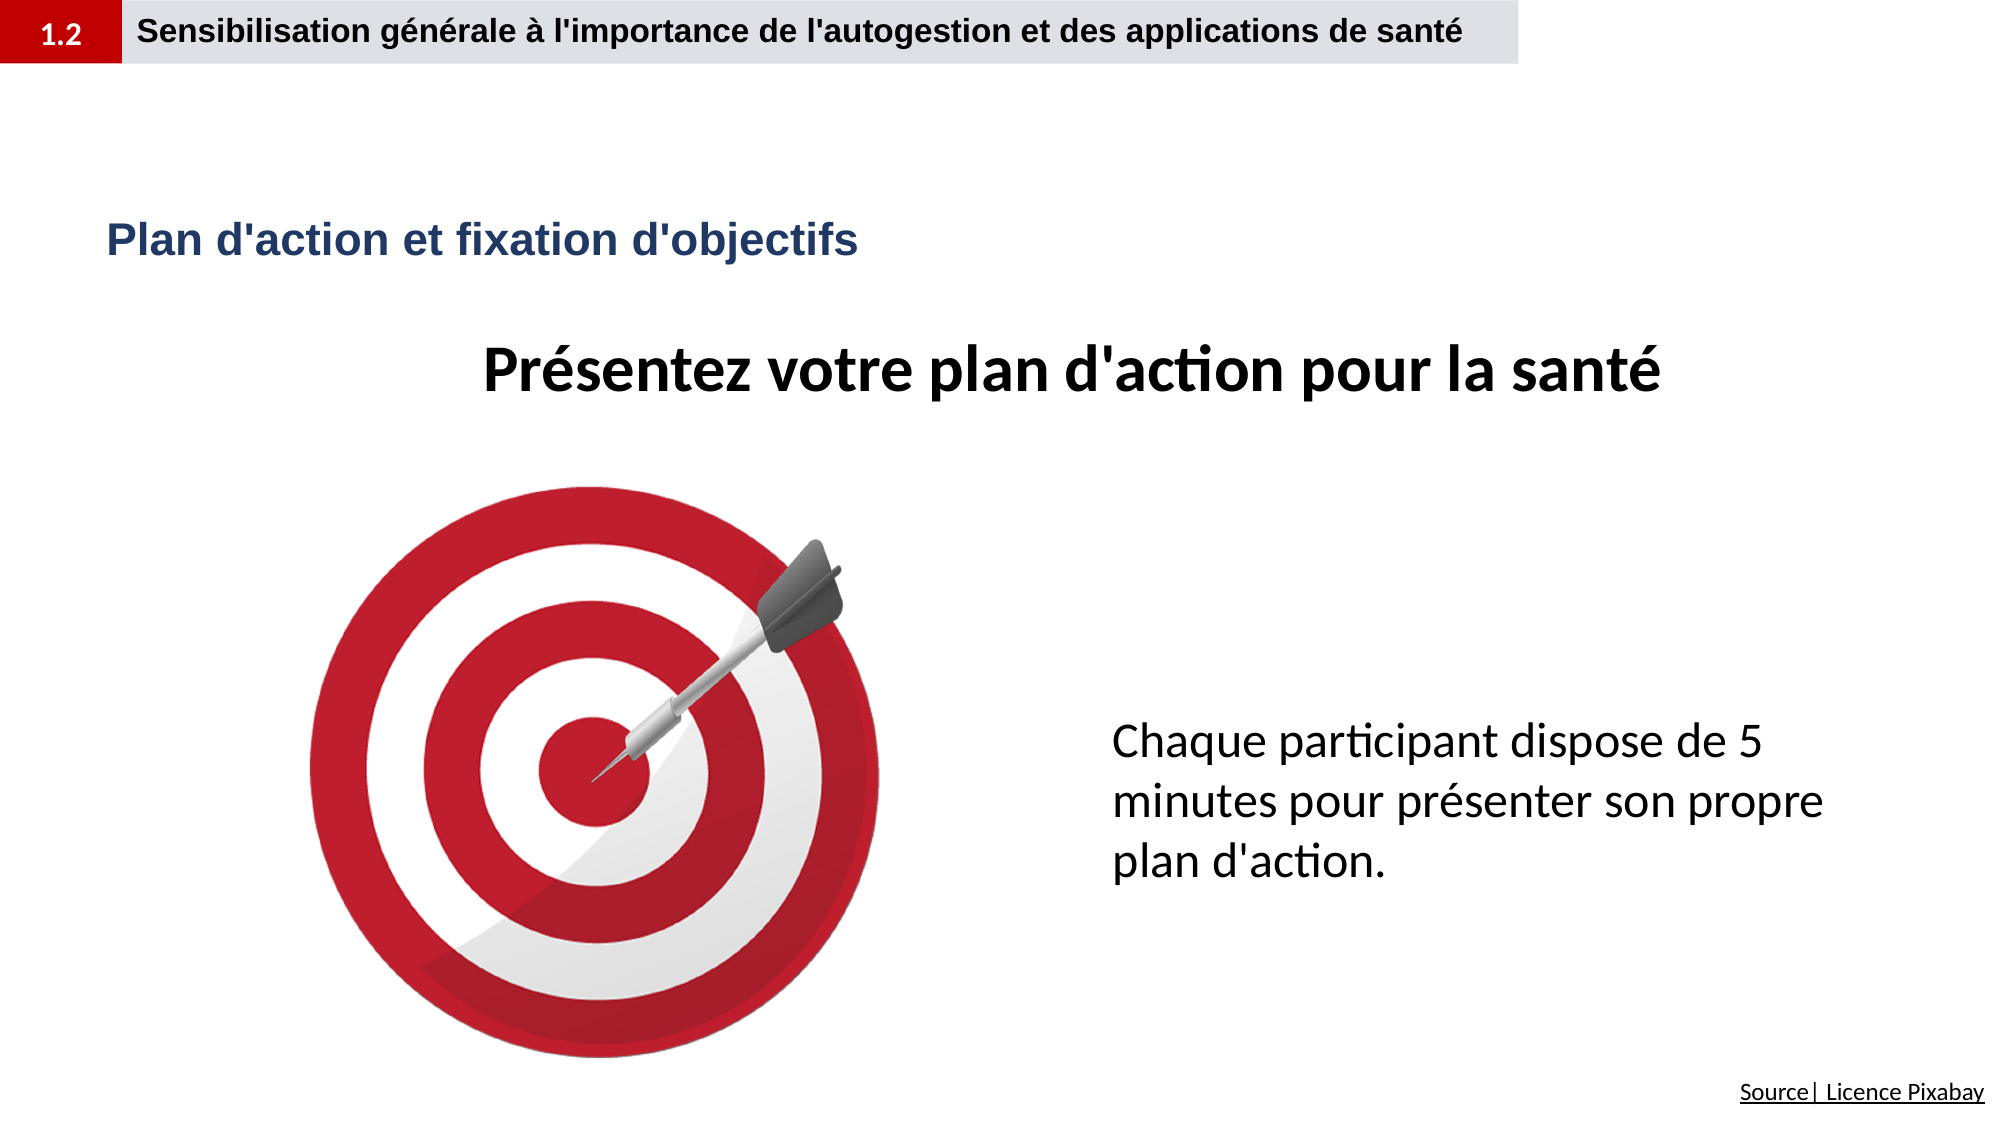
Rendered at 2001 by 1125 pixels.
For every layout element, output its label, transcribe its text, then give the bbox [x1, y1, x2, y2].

text_box Présentez votre plan d'action pour la santé [468, 317, 1728, 413]
text_box Sensibilisation générale à l'importance de l'autogestion et des applications de santé [122, 0, 1519, 64]
text_box 1.2 [0, 0, 122, 64]
text_box Chaque participant dispose de 5 minutes pour présenter son propre plan d'action. [1097, 700, 1883, 896]
text_box Source| Licence Pixabay [1604, 1068, 2000, 1114]
picture [290, 468, 891, 1069]
title Plan d'action et fixation d'objectifs [91, 177, 1906, 297]
